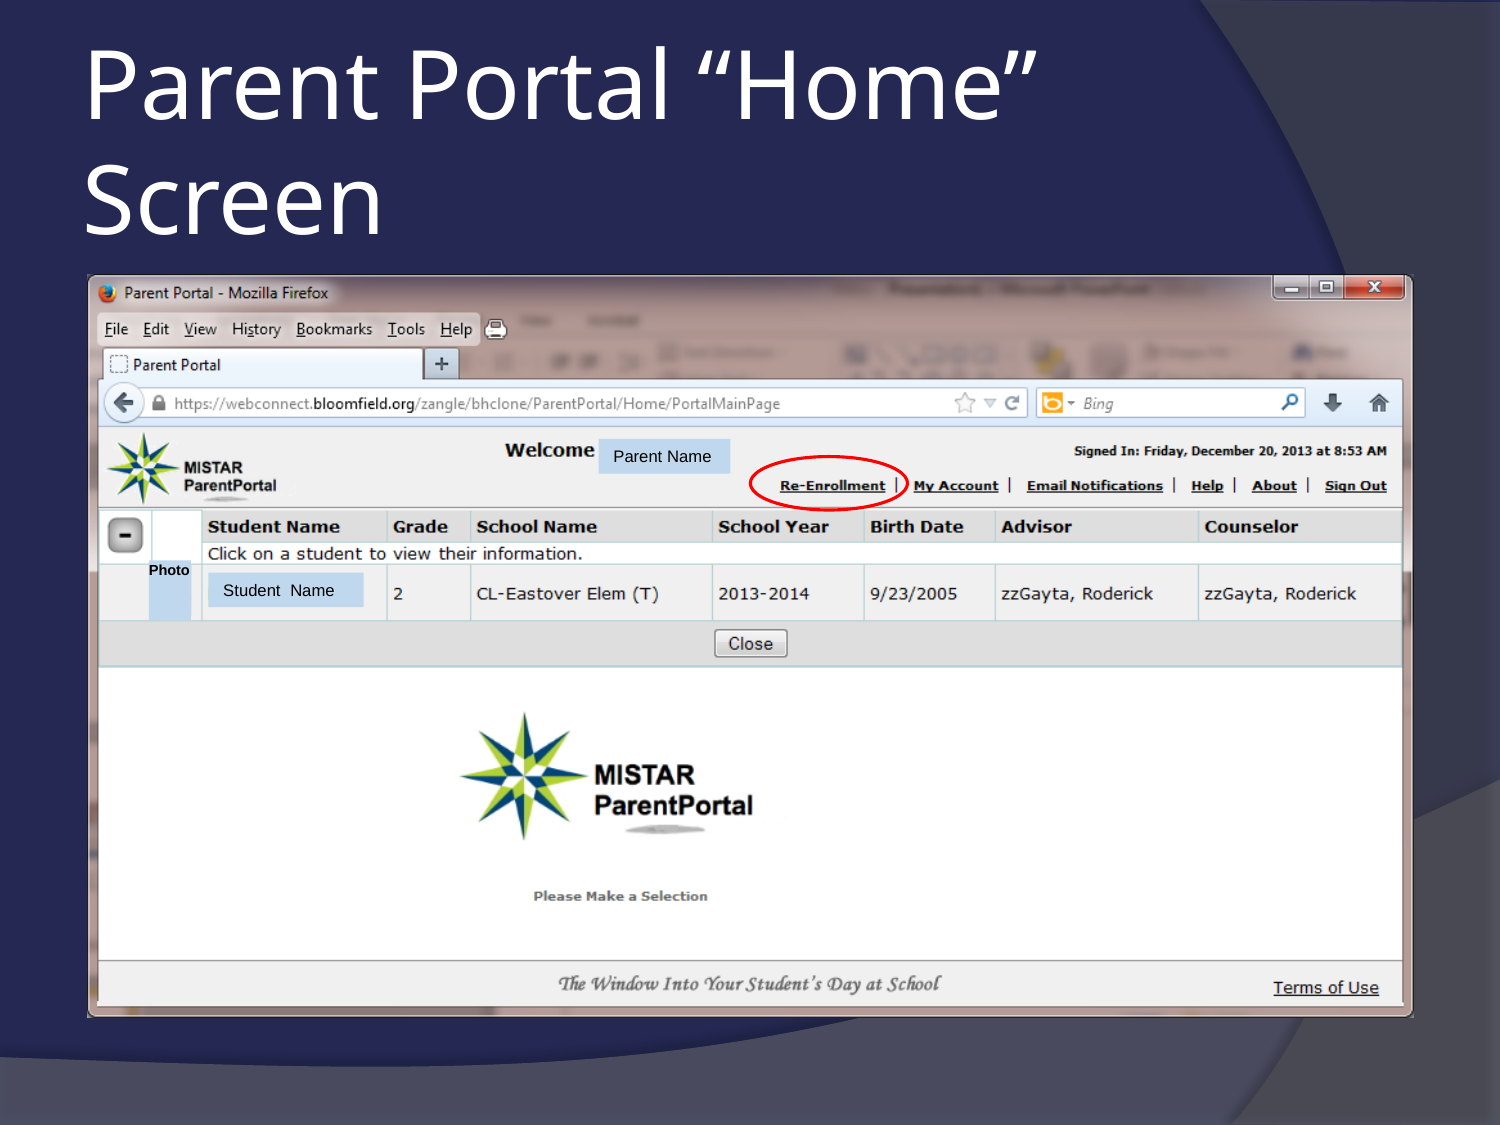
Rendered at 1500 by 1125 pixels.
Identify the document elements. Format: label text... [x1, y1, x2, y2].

title Parent Portal “Home” Screen [75, 45, 1300, 233]
picture [87, 274, 1414, 1018]
